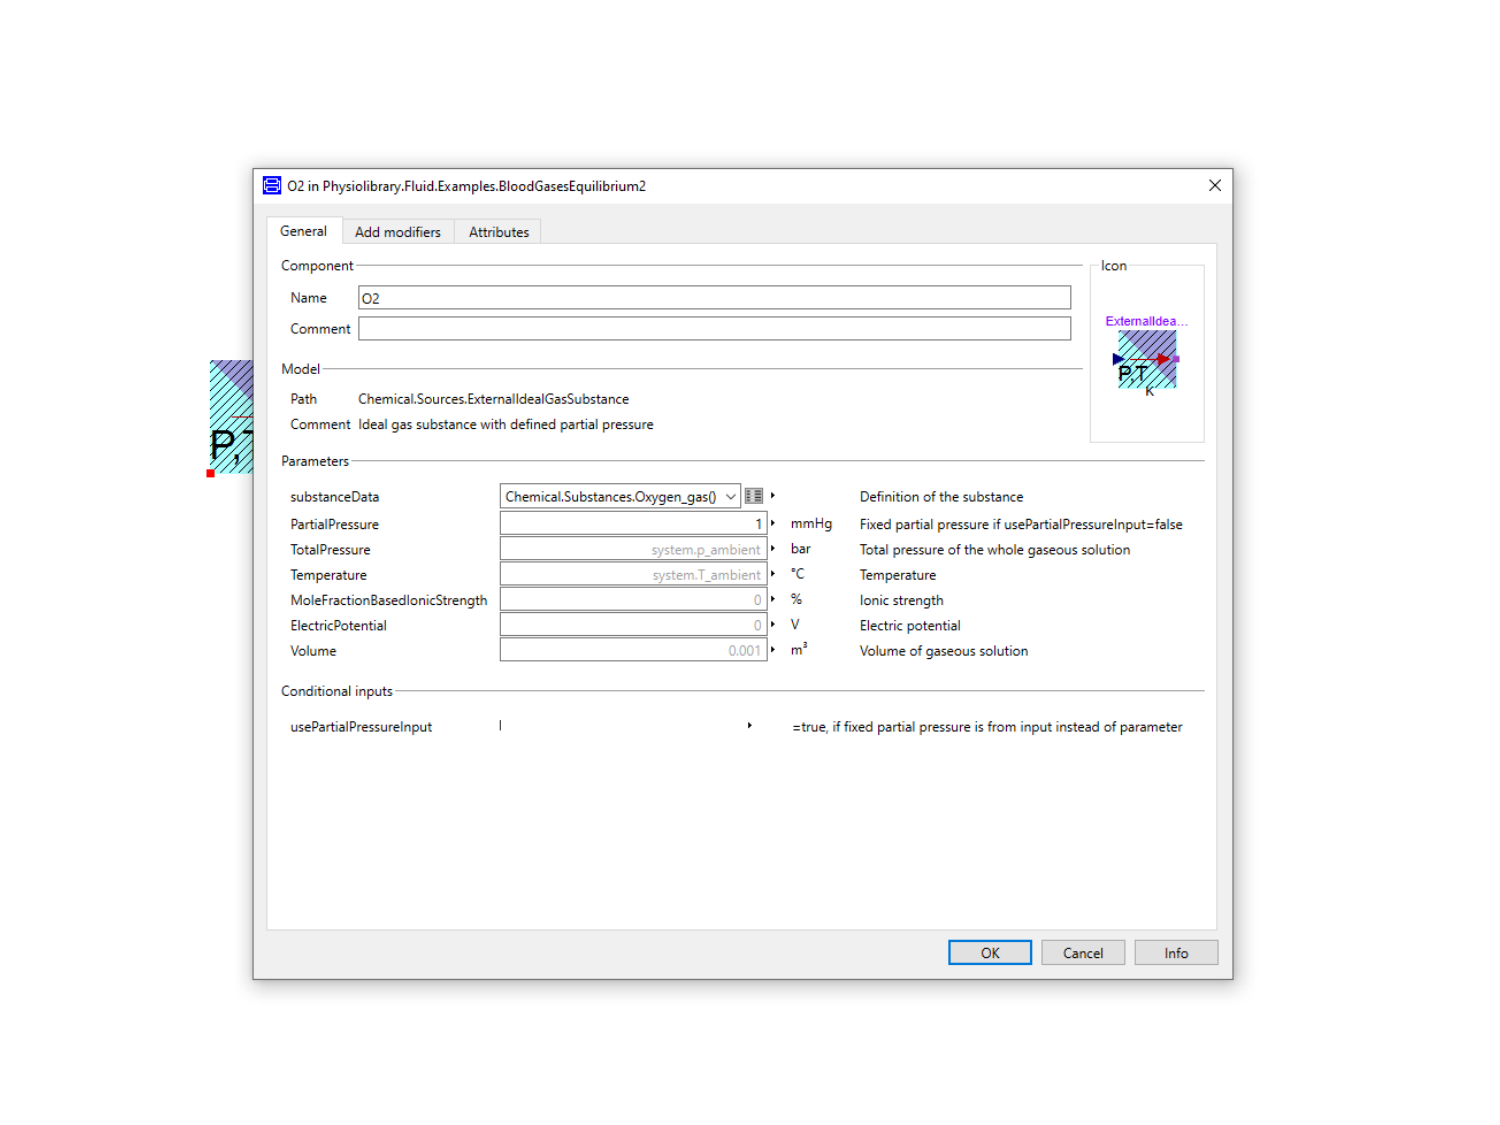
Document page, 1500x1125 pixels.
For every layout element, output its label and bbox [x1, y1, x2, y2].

picture [187, 0, 1313, 1125]
